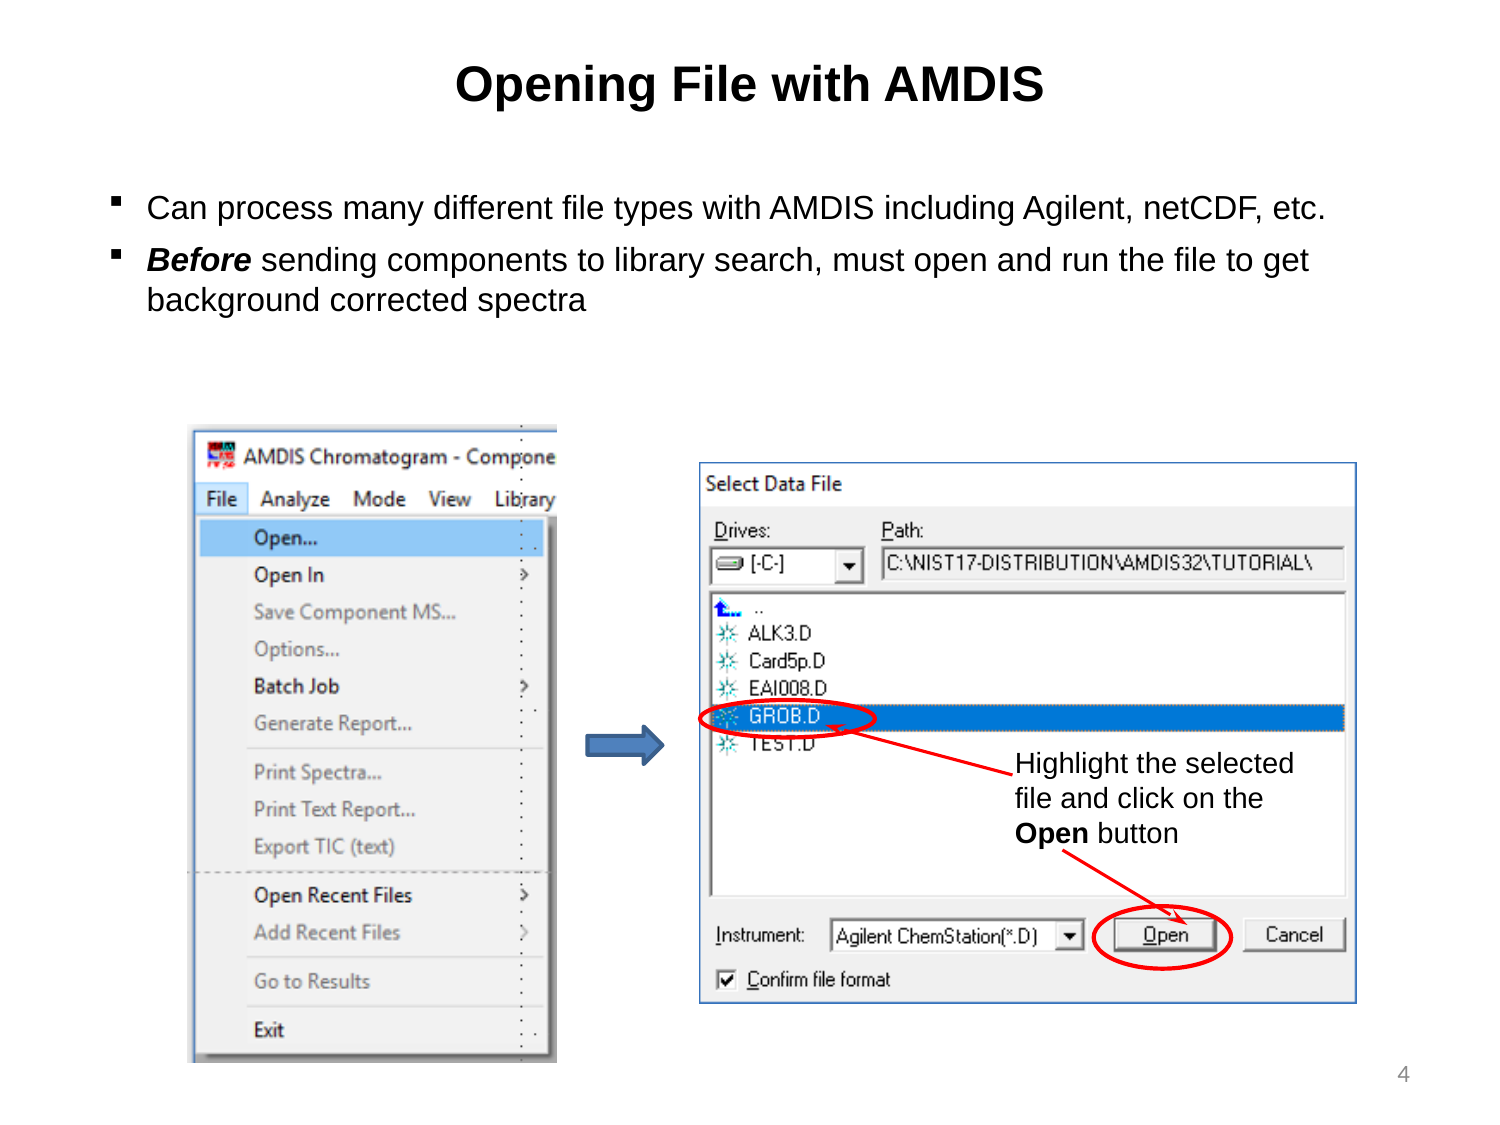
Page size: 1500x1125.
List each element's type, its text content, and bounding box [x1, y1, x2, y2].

text_box Can process many different file types with AMDIS including Agilent, netCDF, etc. Before sending components to library search, must open and run the file to get background corrected spectra [93, 178, 1482, 326]
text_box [824, 724, 1013, 776]
text_box Opening File with AMDIS [439, 43, 1060, 119]
picture [699, 462, 1357, 1005]
picture [187, 424, 558, 1063]
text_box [1062, 849, 1188, 926]
text_box [585, 724, 665, 766]
slide_number 4 [1074, 1042, 1425, 1103]
